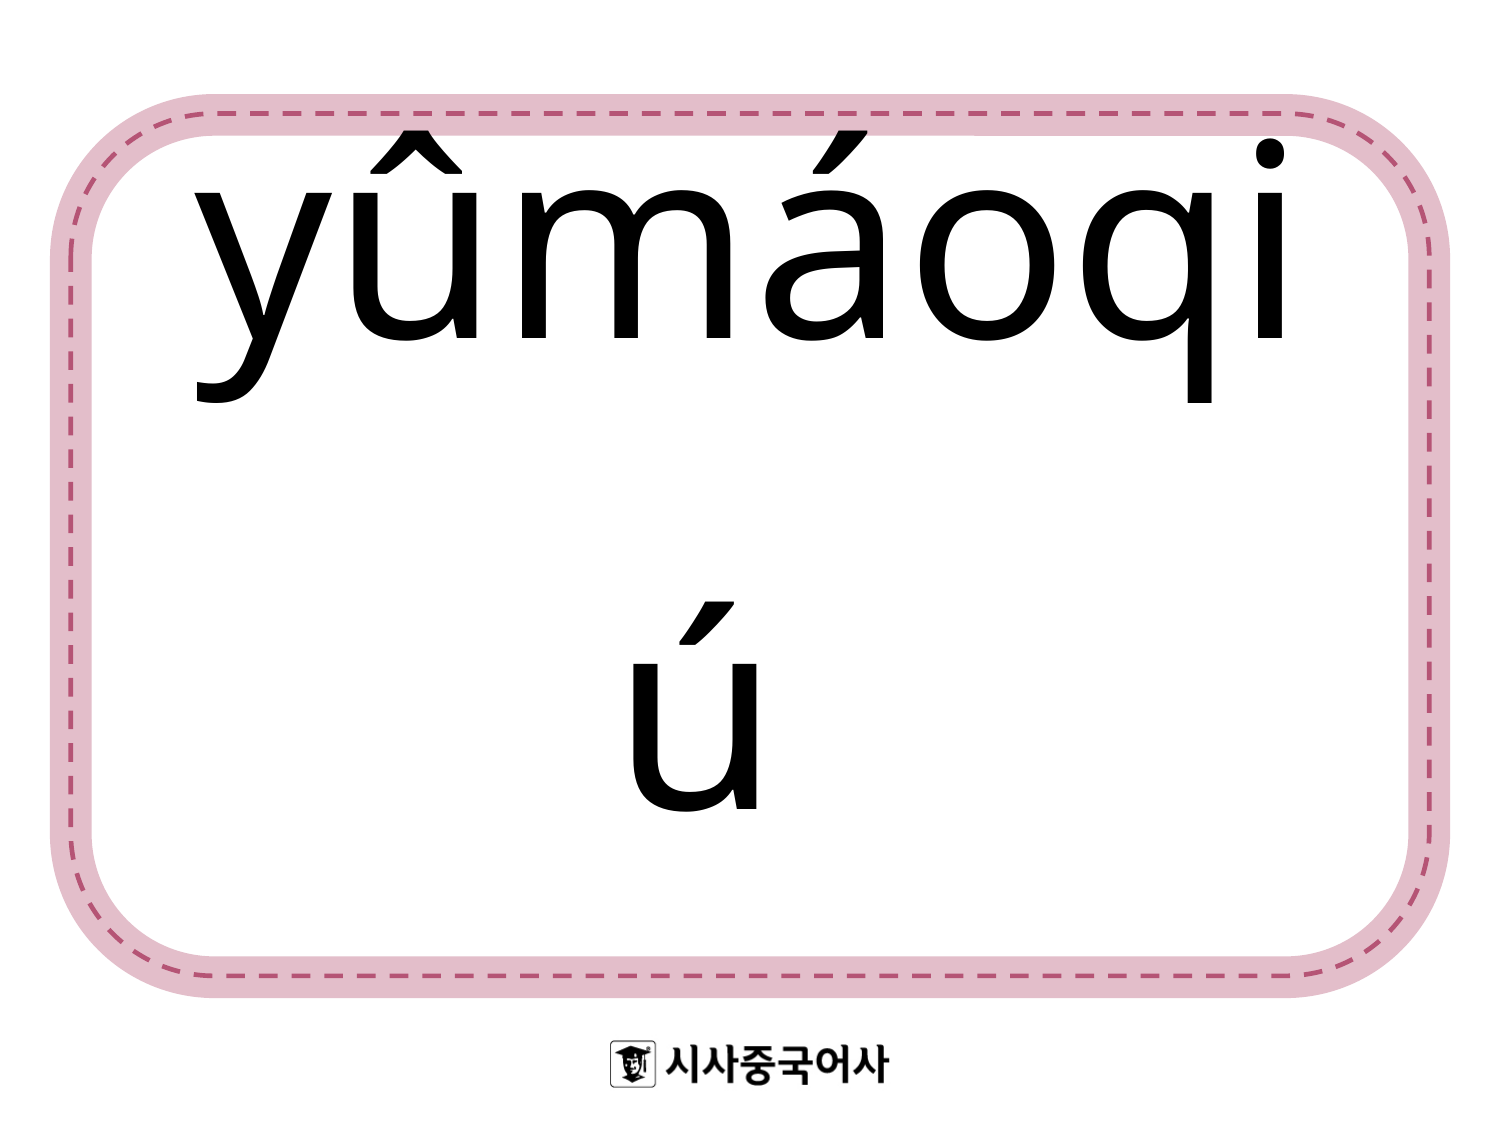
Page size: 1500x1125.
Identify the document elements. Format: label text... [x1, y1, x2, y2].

picture [602, 1034, 898, 1094]
text_box yûmáoqiú [145, 149, 1354, 812]
